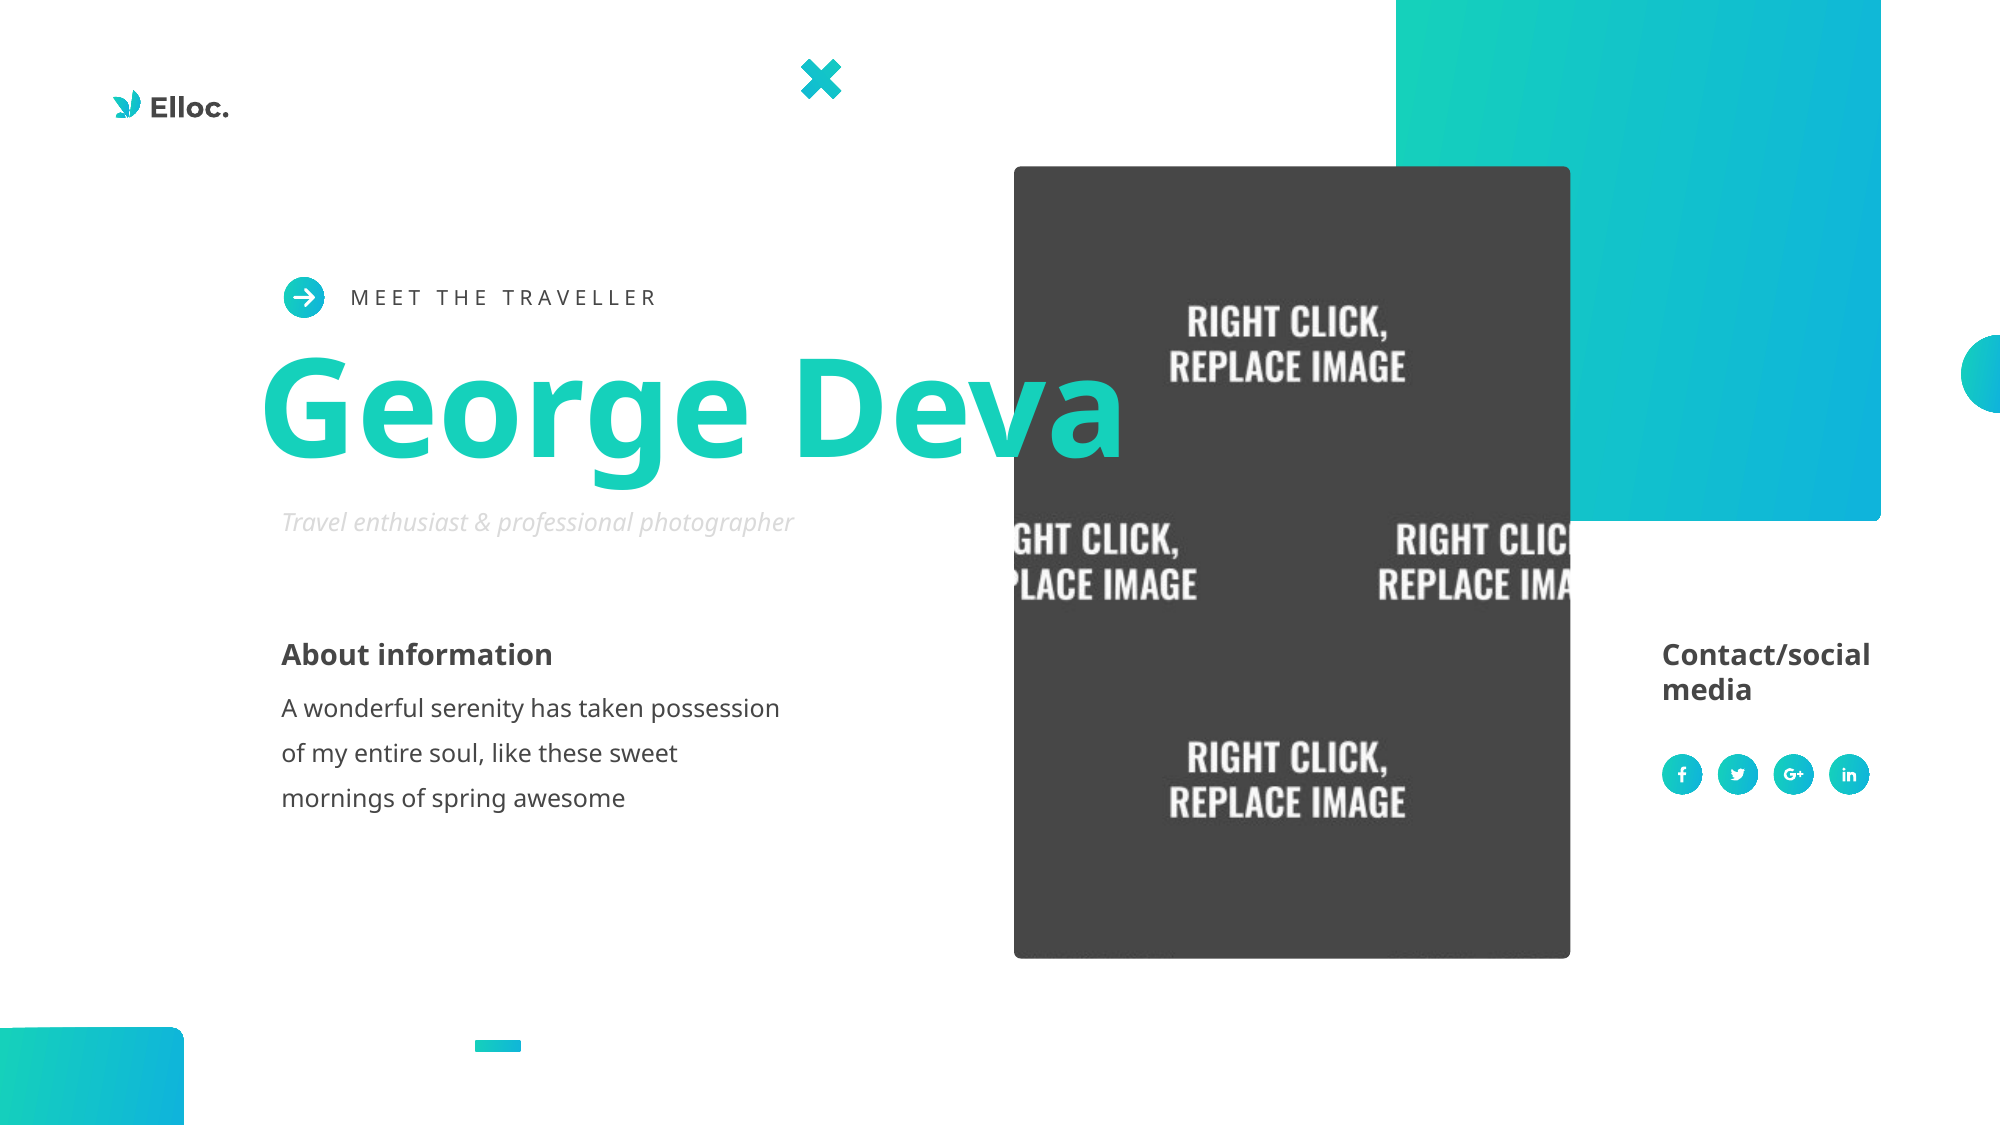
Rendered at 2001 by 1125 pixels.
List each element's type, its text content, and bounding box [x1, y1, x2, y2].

picture [1014, 166, 1571, 959]
text_box A wonderful serenity has taken possession of my entire soul, like these sweet mornings of spring awesome [266, 670, 810, 820]
text_box About information [266, 628, 571, 679]
text_box [799, 57, 843, 101]
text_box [1773, 754, 1814, 795]
text_box Contact/social media [1647, 628, 1951, 714]
text_box [1960, 333, 2000, 414]
list M E E T T H E T R A V E L L E R [335, 274, 990, 321]
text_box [1662, 754, 1703, 795]
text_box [283, 277, 325, 318]
text_box Travel enthusiast & professional photographer [266, 483, 874, 544]
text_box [1717, 754, 1758, 795]
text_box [1829, 754, 1870, 795]
text_box [474, 1039, 521, 1052]
text_box [0, 1026, 185, 1125]
text_box [1394, 0, 1882, 522]
list George Deva [242, 312, 1014, 493]
